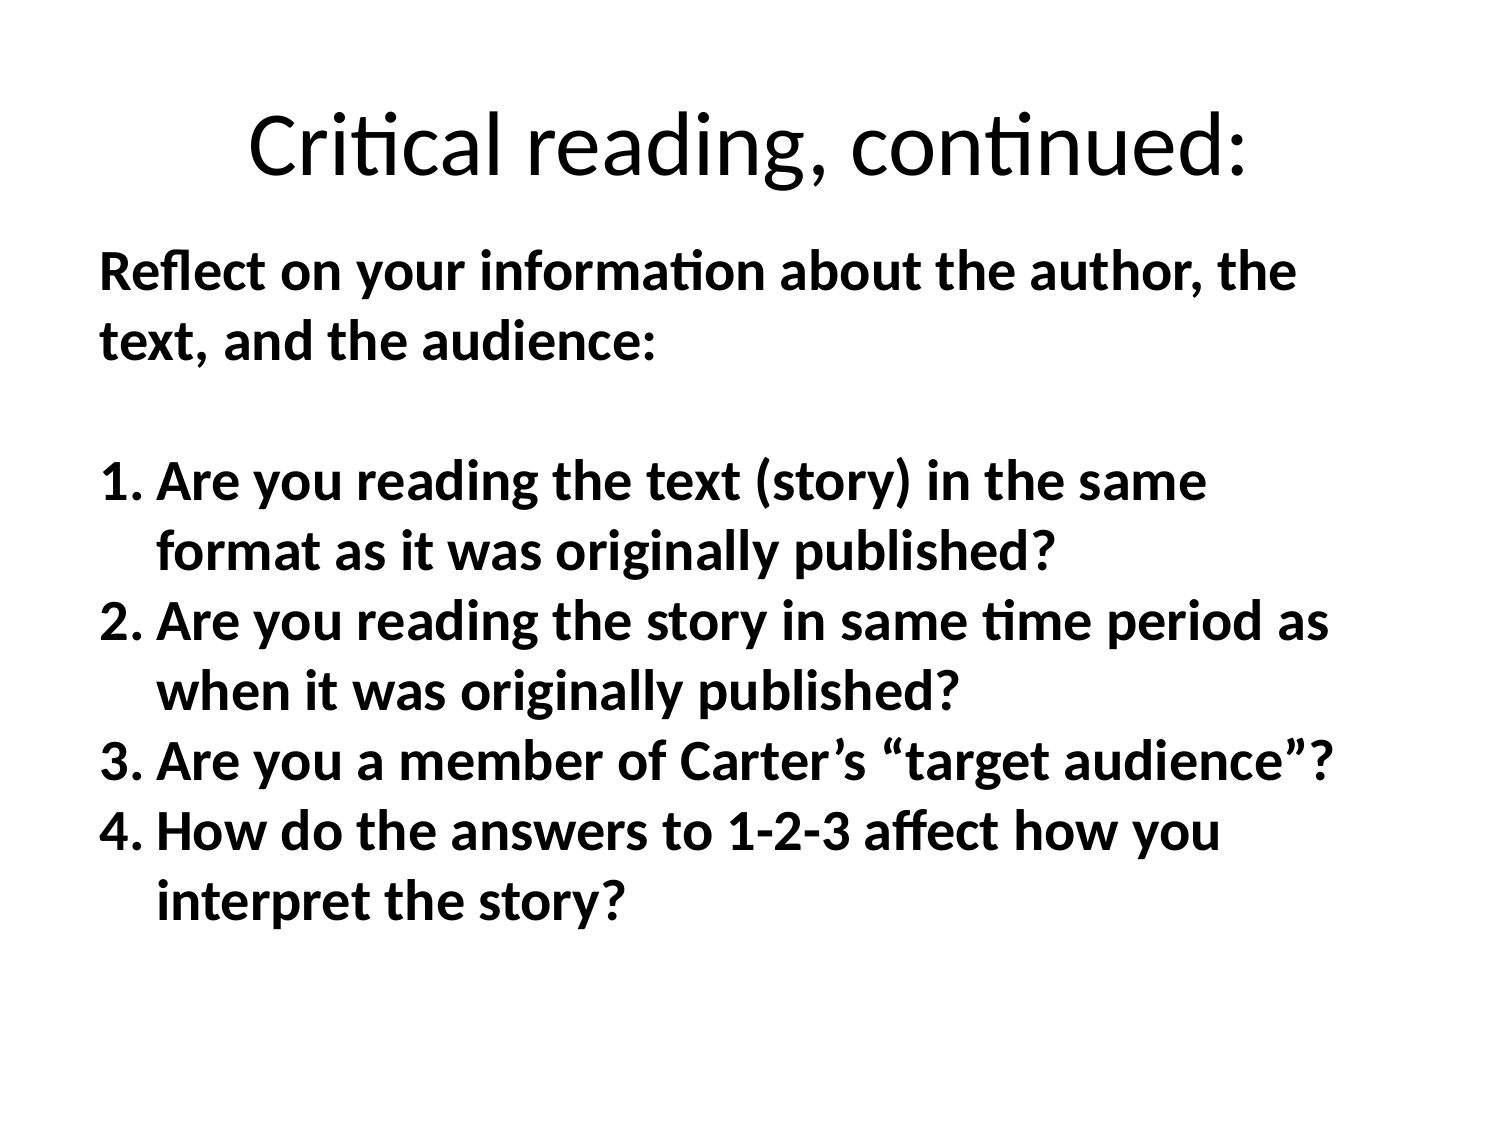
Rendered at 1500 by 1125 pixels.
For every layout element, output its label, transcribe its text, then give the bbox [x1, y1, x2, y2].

text_box Reflect on your information about the author, the text, and the audience: Are you reading the text (story) in the same format as it was originally published? Are you reading the story in same time period as when it was originally published? Are you a member of Carter’s “target audience”? How do the answers to 1-2-3 affect how you interpret the story? [85, 224, 1361, 985]
title Critical reading, continued: [75, 45, 1425, 233]
